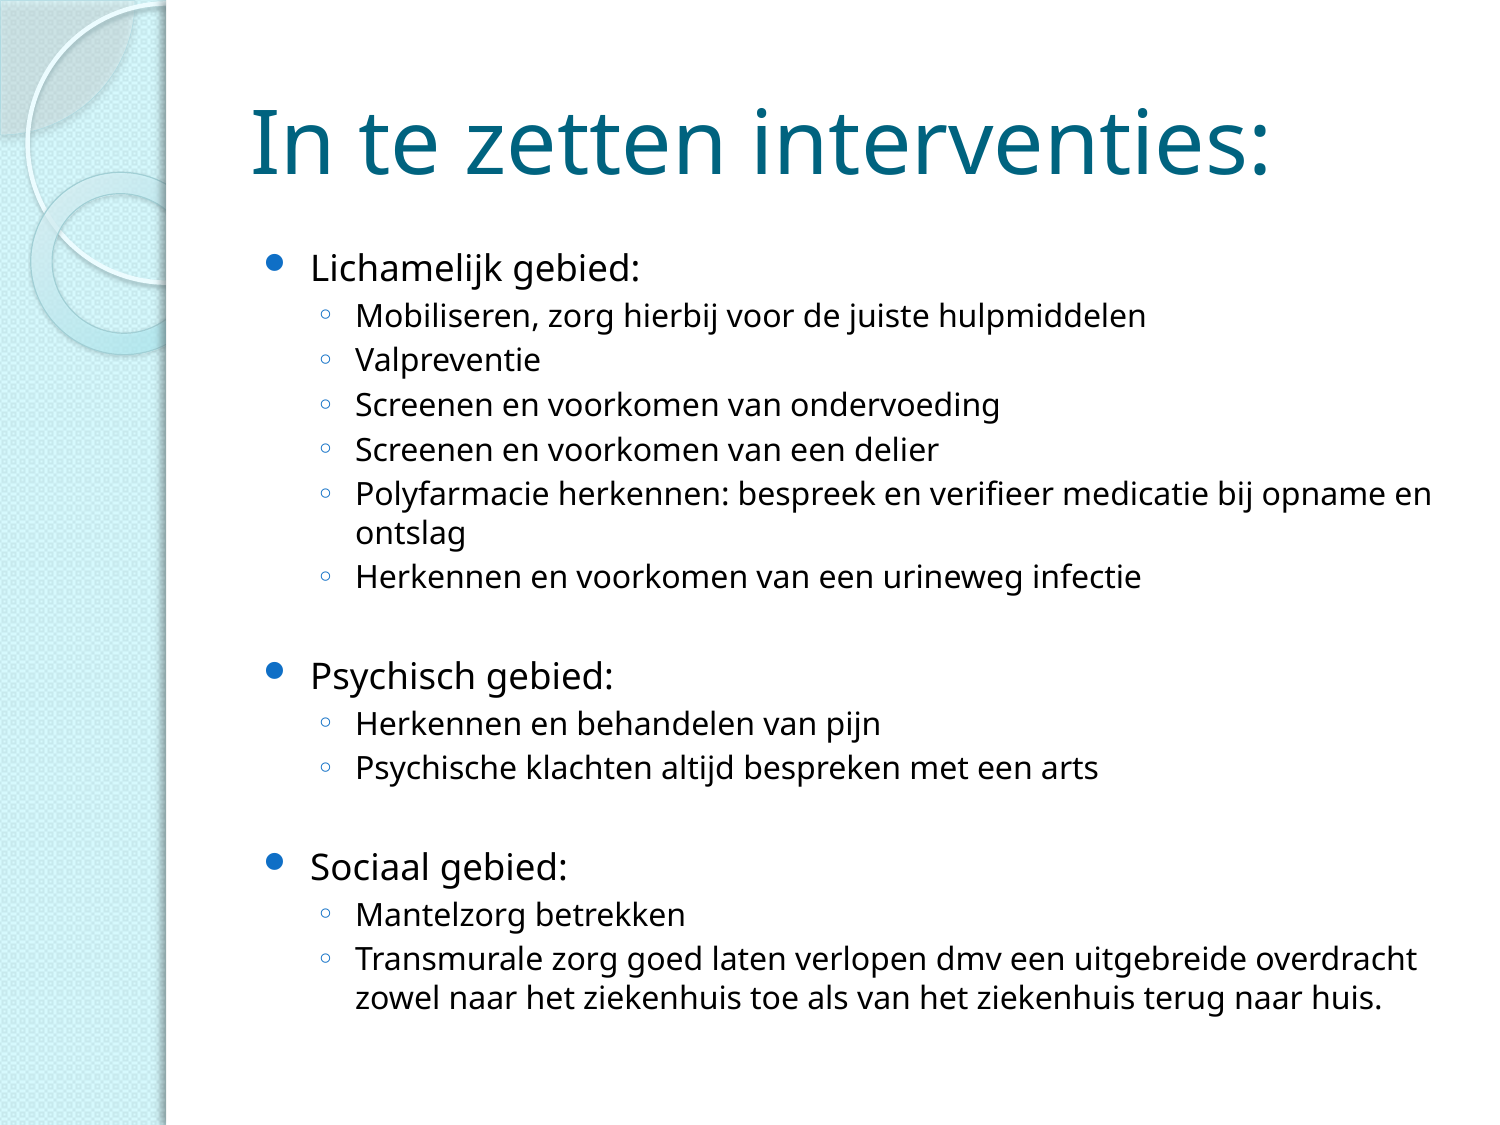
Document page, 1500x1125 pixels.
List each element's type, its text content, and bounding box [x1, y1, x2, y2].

list Lichamelijk gebied: Mobiliseren, zorg hierbij voor de juiste hulpmiddelen Valpreventie Screenen en voorkomen van ondervoeding Screenen en voorkomen van een delier Polyfarmacie herkennen: bespreek en verifieer medicatie bij opname en ontslag Herkennen en voorkomen van een urineweg infectie Psychisch gebied: Herkennen en behandelen van pijn Psychische klachten altijd bespreken met een arts Sociaal gebied: Mantelzorg betrekken Transmurale zorg goed laten verlopen dmv een uitgebreide overdracht zowel naar het ziekenhuis toe als van het ziekenhuis terug naar huis. [235, 237, 1466, 1025]
title In te zetten interventies: [235, 45, 1466, 233]
